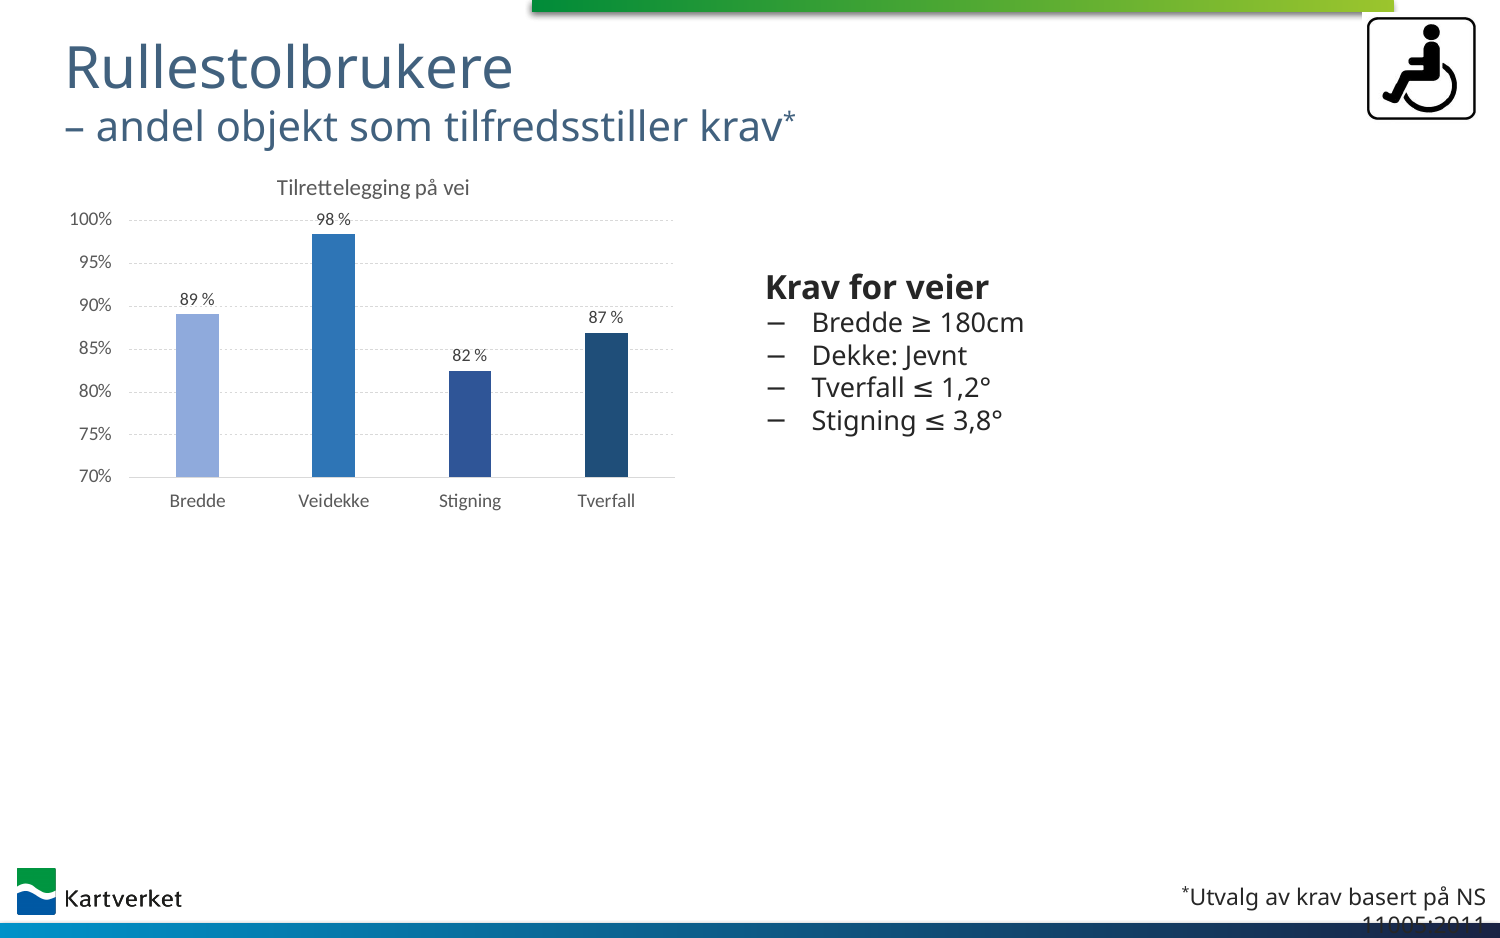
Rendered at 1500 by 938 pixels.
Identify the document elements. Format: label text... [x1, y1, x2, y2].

picture [1362, 12, 1481, 126]
text_box Krav for veier Bredde ≥ 180cm Dekke: Jevnt Tverfall ≤ 1,2° Stigning ≤ 3,8° [750, 258, 1234, 444]
picture [62, 166, 685, 519]
text_box *Utvalg av krav basert på NS 11005:2011 [1068, 873, 1500, 938]
text_box Rullestolbrukere – andel objekt som tilfredsstiller krav* [49, 25, 1431, 158]
